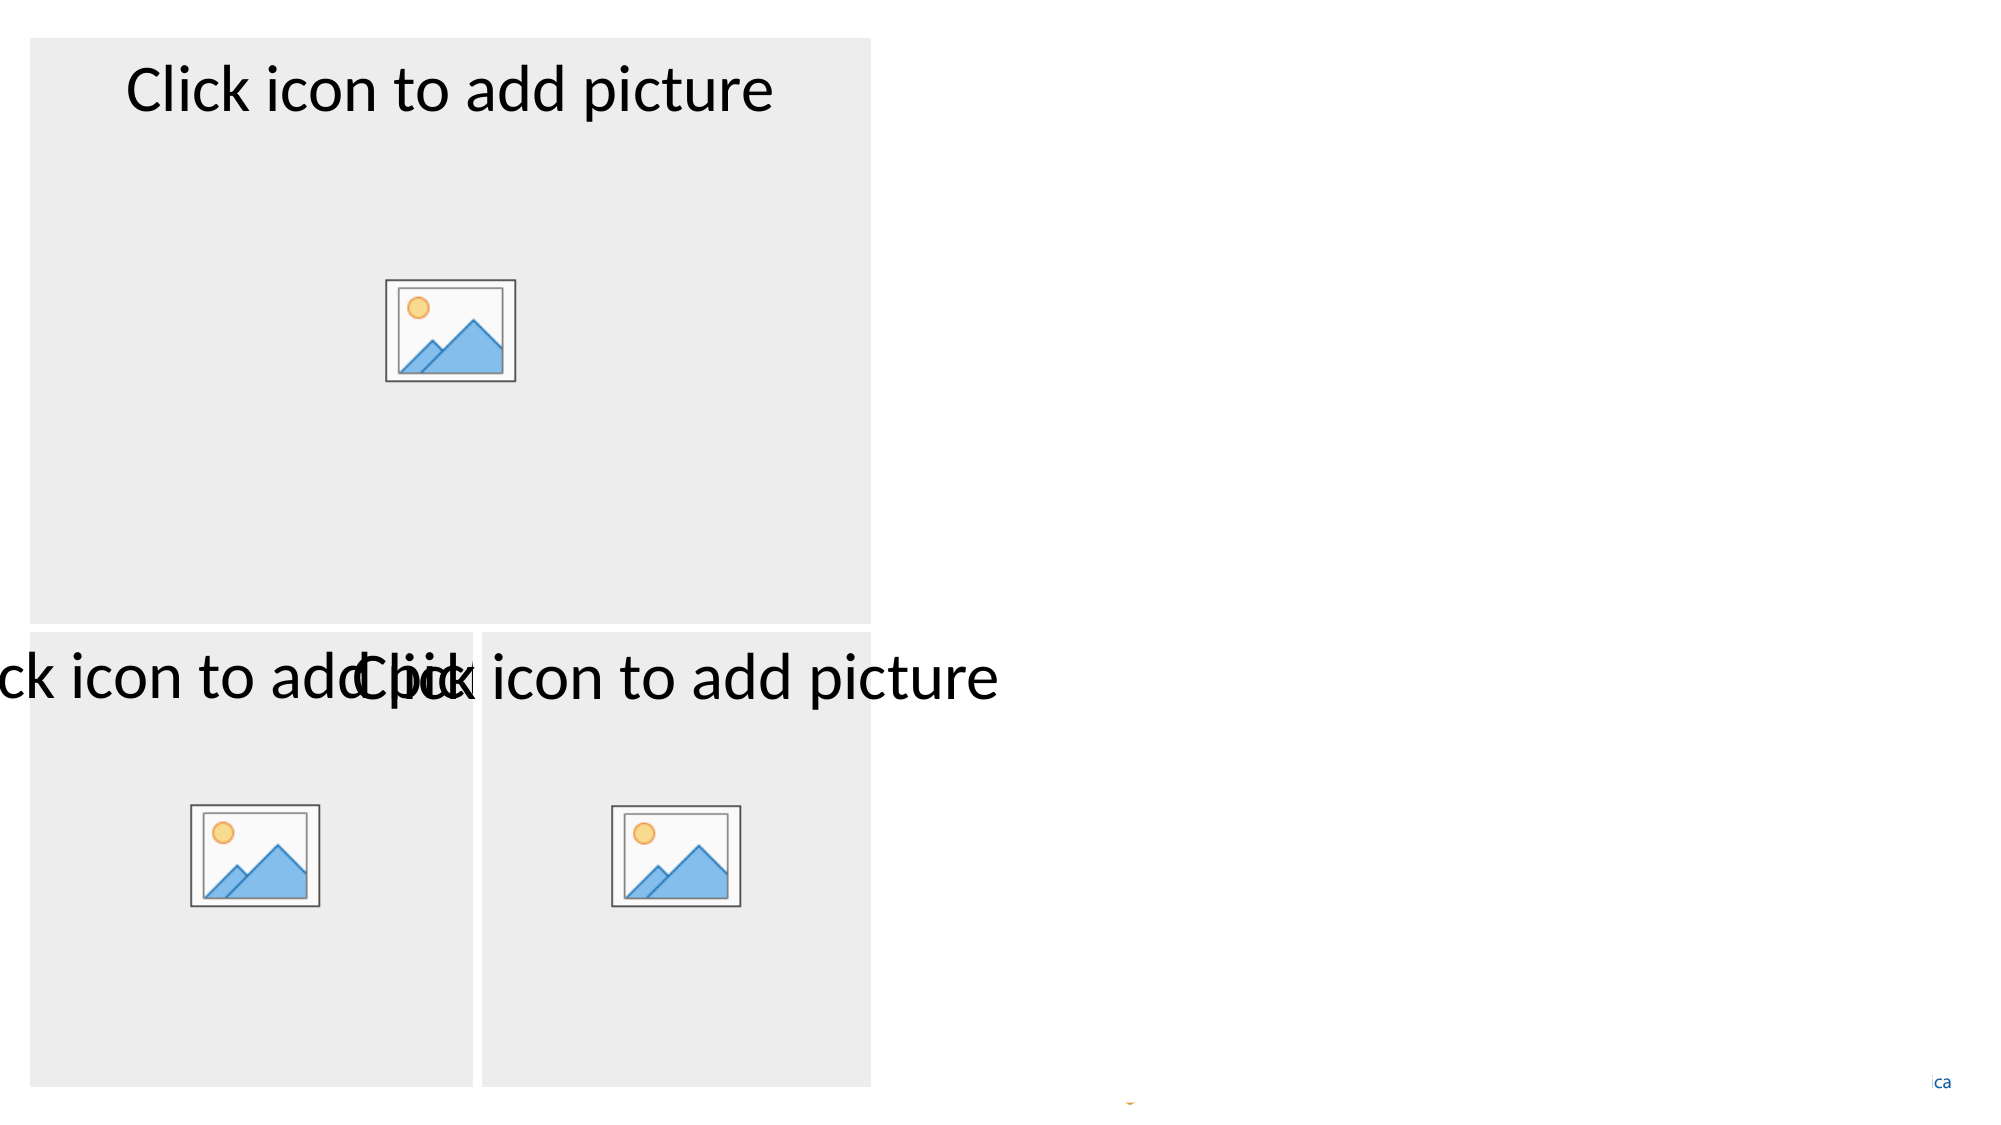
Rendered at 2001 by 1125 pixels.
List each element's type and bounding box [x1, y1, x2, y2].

picture [29, 37, 872, 1088]
picture [1069, 996, 1958, 1125]
